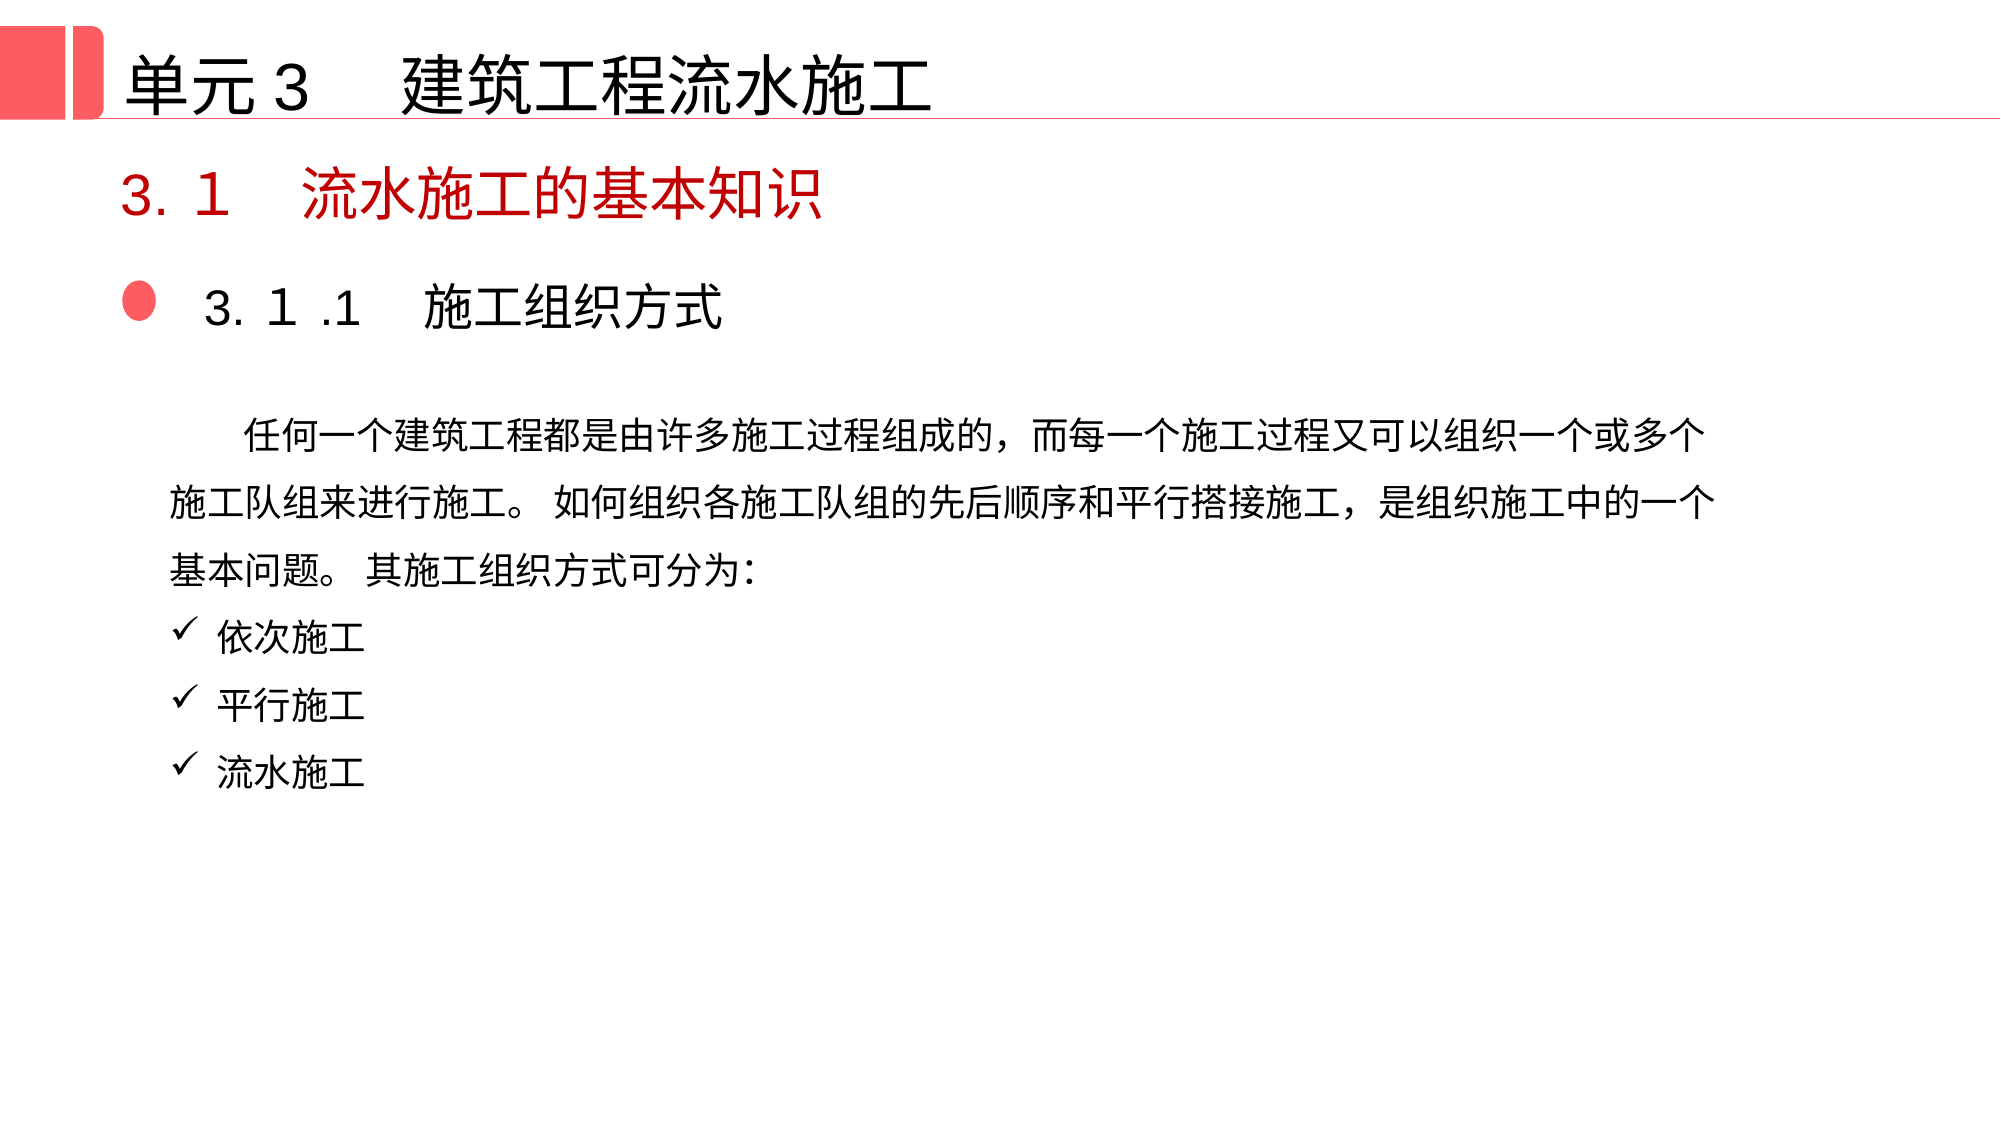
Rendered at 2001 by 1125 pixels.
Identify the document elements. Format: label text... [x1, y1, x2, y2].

text_box 3.１ 流水施工的基本知识 [106, 149, 839, 235]
text_box 3.１.1 施工组织方式 [189, 268, 1177, 344]
text_box 任何一个建筑工程都是由许多施工过程组成的，而每一个施工过程又可以组织一个或多个施工队组来进行施工。 如何组织各施工队组的先后顺序和平行搭接施工，是组织施工中的一个基本问题。 其施工组织方式可分为： 依次施工 平行施工 流水施工 [154, 381, 1755, 802]
text_box [122, 280, 156, 321]
list 单元3 建筑工程流水施工 [108, 12, 1891, 248]
